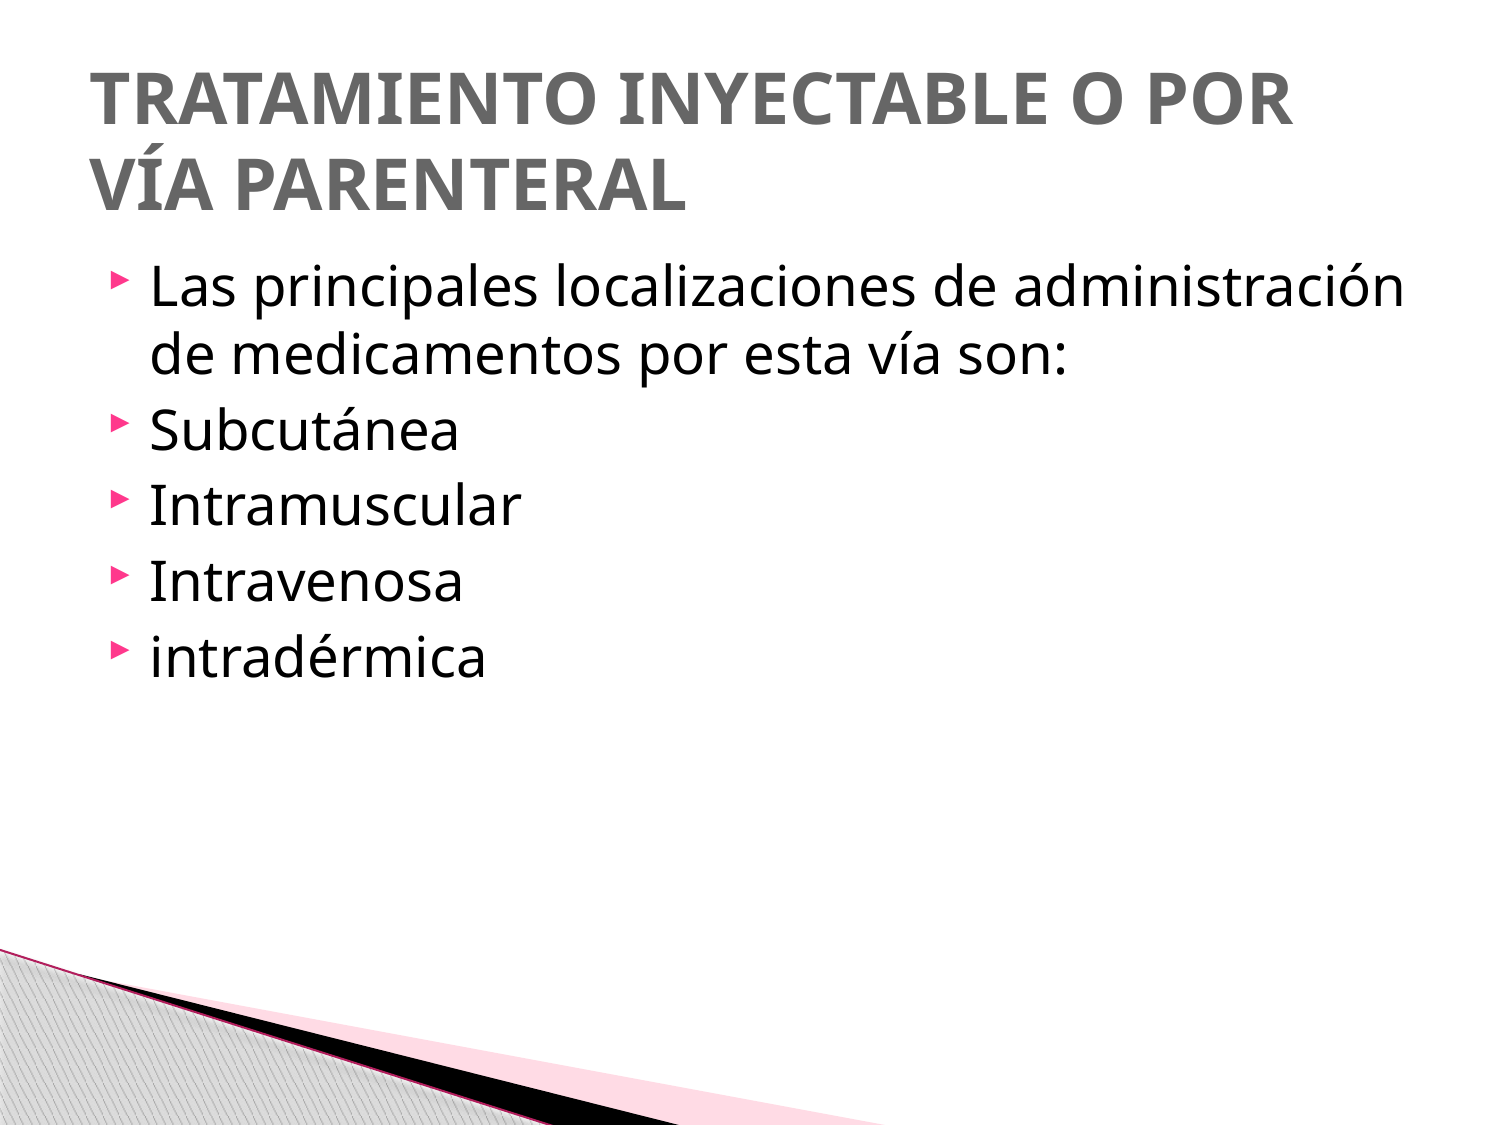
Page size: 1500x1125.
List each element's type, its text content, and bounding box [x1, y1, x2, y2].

list Las principales localizaciones de administración de medicamentos por esta vía son: Subcutánea Intramuscular Intravenosa intradérmica [75, 243, 1425, 986]
title TRATAMIENTO INYECTABLE O POR VÍA PARENTERAL [75, 45, 1425, 233]
